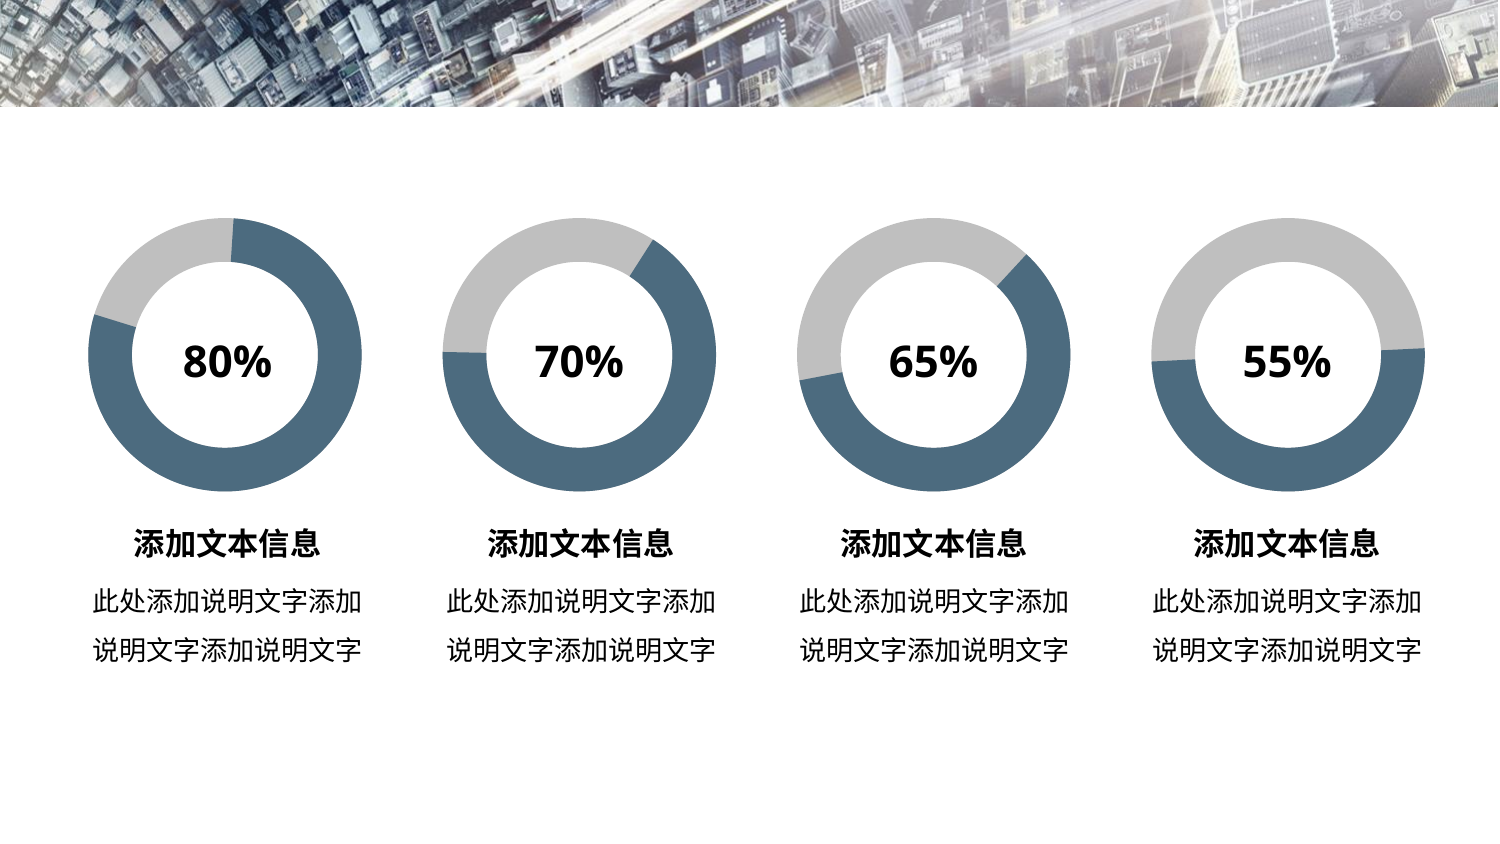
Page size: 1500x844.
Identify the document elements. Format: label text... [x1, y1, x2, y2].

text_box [1151, 218, 1425, 492]
text_box 添加文本信息 此处添加说明文字添加说明文字添加说明文字 [773, 516, 1095, 701]
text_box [88, 218, 362, 492]
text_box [442, 218, 717, 492]
text_box 添加文本信息 此处添加说明文字添加说明文字添加说明文字 [1127, 516, 1448, 701]
text_box 添加文本信息 此处添加说明文字添加说明文字添加说明文字 [420, 516, 742, 701]
text_box 添加文本信息 此处添加说明文字添加说明文字添加说明文字 [67, 516, 388, 701]
text_box [112, 32, 739, 115]
picture [0, 0, 1498, 107]
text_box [796, 218, 1071, 492]
